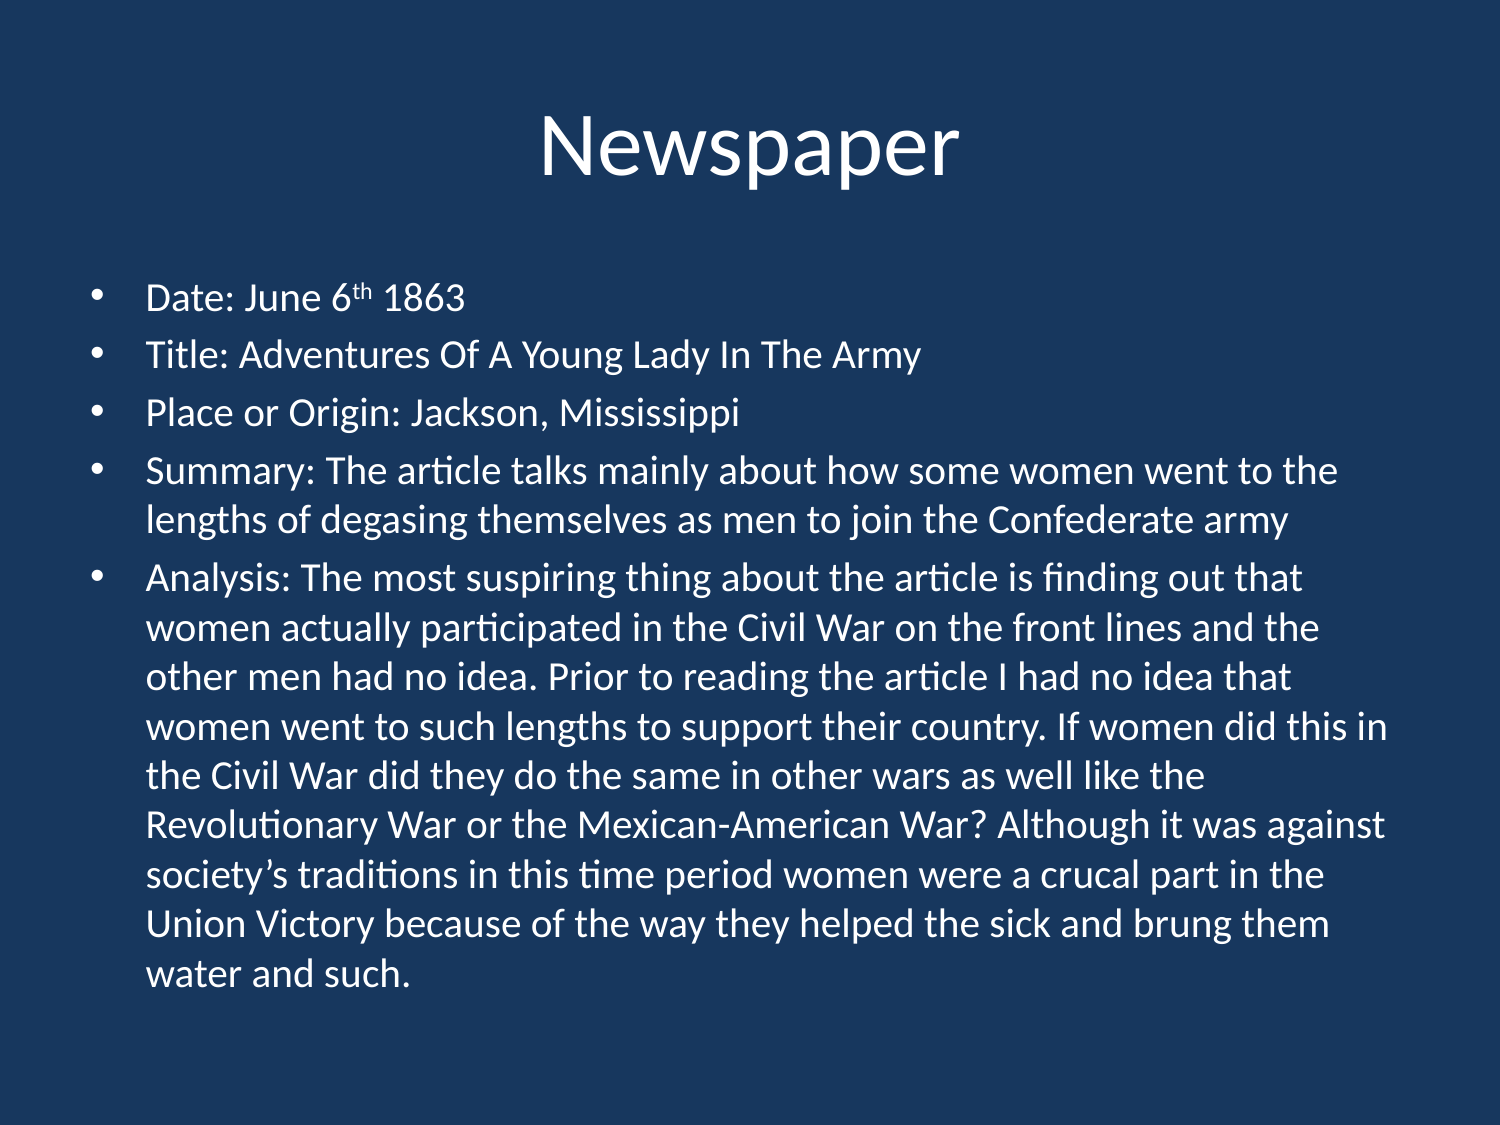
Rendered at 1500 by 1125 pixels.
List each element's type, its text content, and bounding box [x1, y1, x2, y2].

title Newspaper [75, 45, 1425, 233]
list Date: June 6th 1863 Title: Adventures Of A Young Lady In The Army Place or Origin: Jackson, Mississippi Summary: The article talks mainly about how some women went to the lengths of degasing themselves as men to join the Confederate army Analysis: The most suspiring thing about the article is finding out that women actually participated in the Civil War on the front lines and the other men had no idea. Prior to reading the article I had no idea that women went to such lengths to support their country. If women did this in the Civil War did they do the same in other wars as well like the Revolutionary War or the Mexican-American War? Although it was against society’s traditions in this time period women were a crucal part in the Union Victory because of the way they helped the sick and brung them water and such. [75, 262, 1425, 1005]
